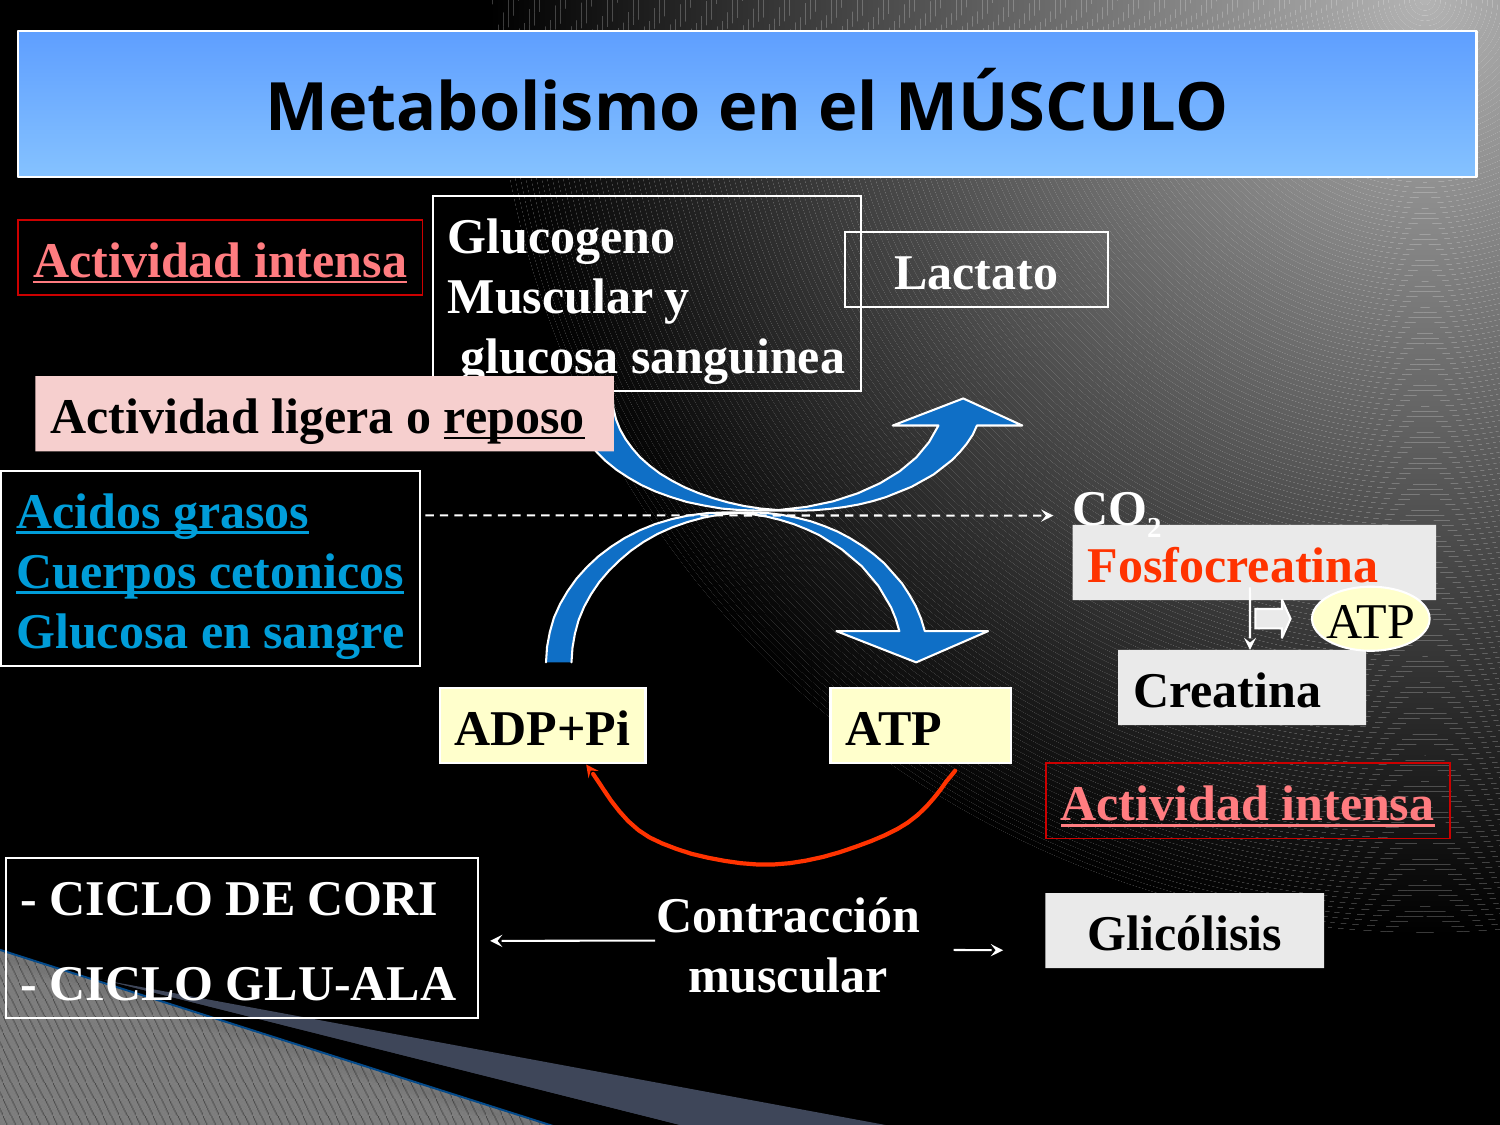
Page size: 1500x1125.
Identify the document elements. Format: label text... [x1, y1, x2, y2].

text_box CO2 [1056, 467, 1223, 552]
text_box [586, 764, 956, 865]
text_box [1040, 509, 1054, 522]
text_box [990, 943, 1004, 957]
picture [0, 952, 543, 1125]
text_box Actividad ligera o reposo [35, 376, 614, 452]
text_box - CICLO DE CORI - CICLO GLU-ALA [5, 857, 479, 1018]
text_box Glicólisis [1045, 893, 1325, 969]
text_box ADP+Pi [439, 687, 646, 763]
title Metabolismo en el MÚSCULO [17, 31, 1477, 178]
text_box [1243, 637, 1257, 650]
text_box Contracción muscular [641, 874, 936, 1011]
text_box Acidos grasos Cuerpos cetonicos Glucosa en sangre [1, 470, 420, 666]
text_box Actividad intensa [1045, 763, 1451, 839]
text_box Fosfocreatina [1072, 524, 1437, 601]
text_box Actividad intensa [18, 219, 423, 296]
text_box Glucogeno Muscular y glucosa sanguinea [432, 196, 861, 392]
text_box ATP [1311, 586, 1430, 651]
text_box [490, 934, 503, 948]
text_box [546, 512, 989, 663]
text_box [1255, 599, 1291, 639]
text_box Lactato [844, 231, 1109, 307]
text_box Creatina [1118, 649, 1367, 726]
text_box ATP [830, 687, 1012, 763]
text_box [596, 398, 1023, 511]
